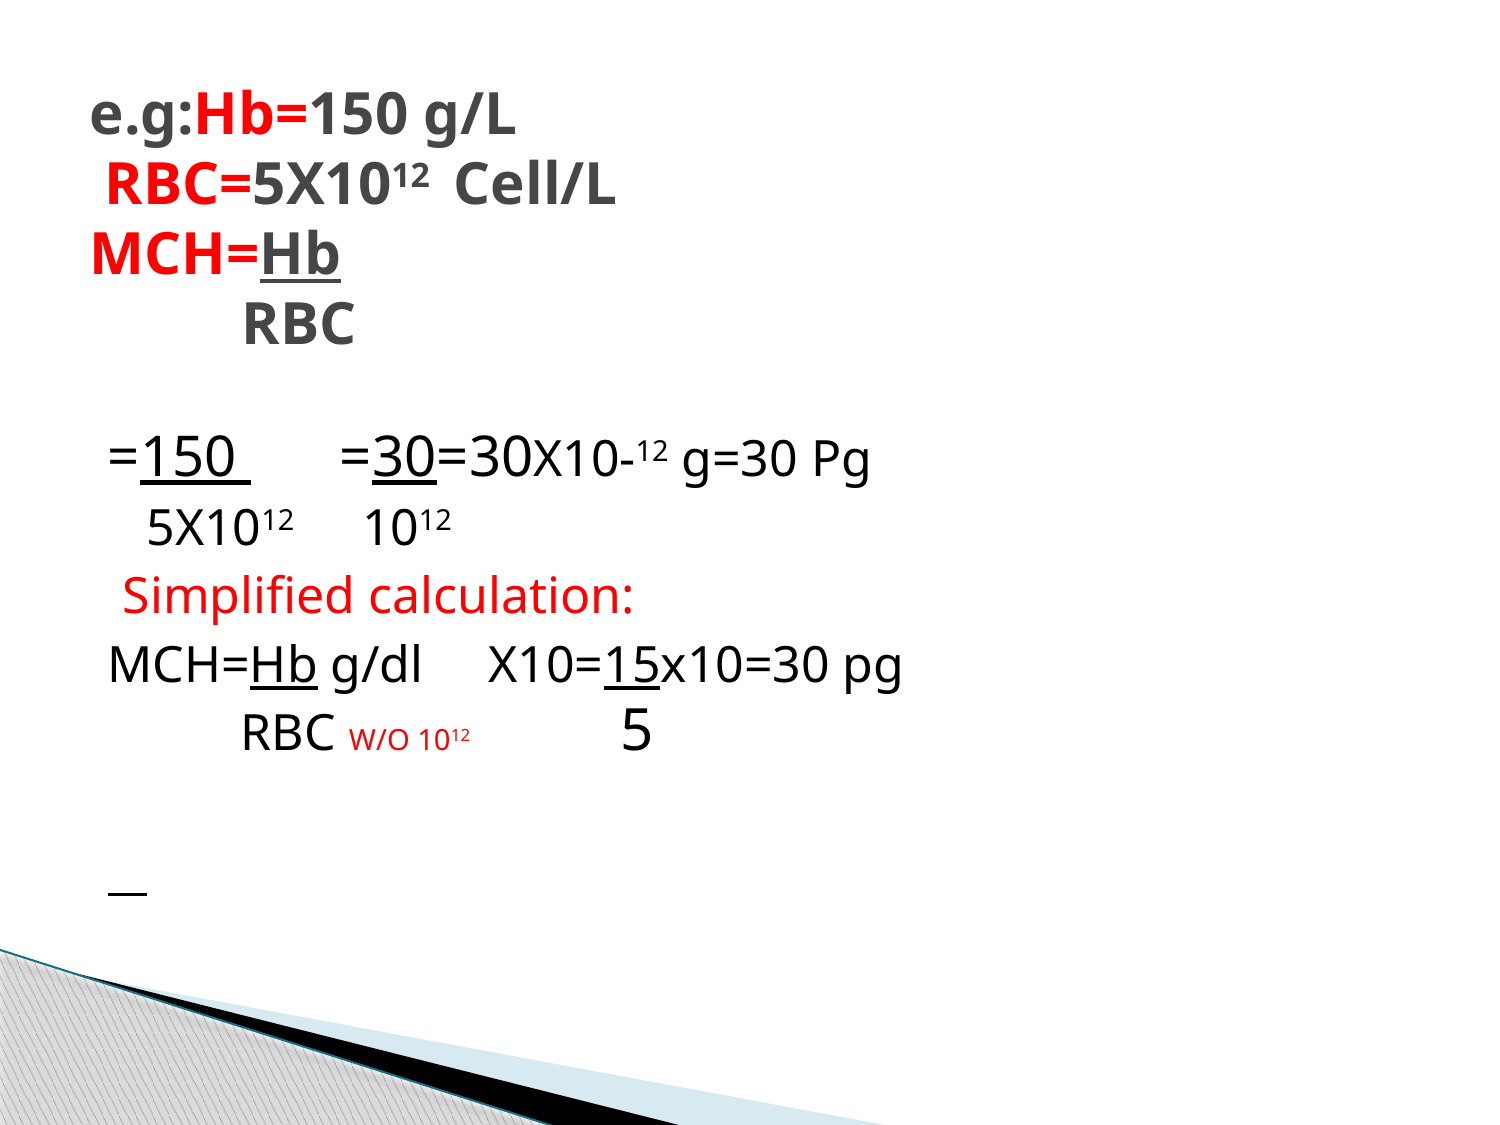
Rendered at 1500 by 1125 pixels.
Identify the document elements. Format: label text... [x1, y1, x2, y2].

list =150 =30=30X10-12 g=30 Pg 5X1012 1012 Simplified calculation: MCH=Hb g/dl X10=15x10=30 pg RBC W/O 1012 5 [75, 412, 1425, 986]
title e.g:Hb=150 g/L RBC=5X1012 Cell/L MCH=Hb RBC [75, 45, 1425, 388]
